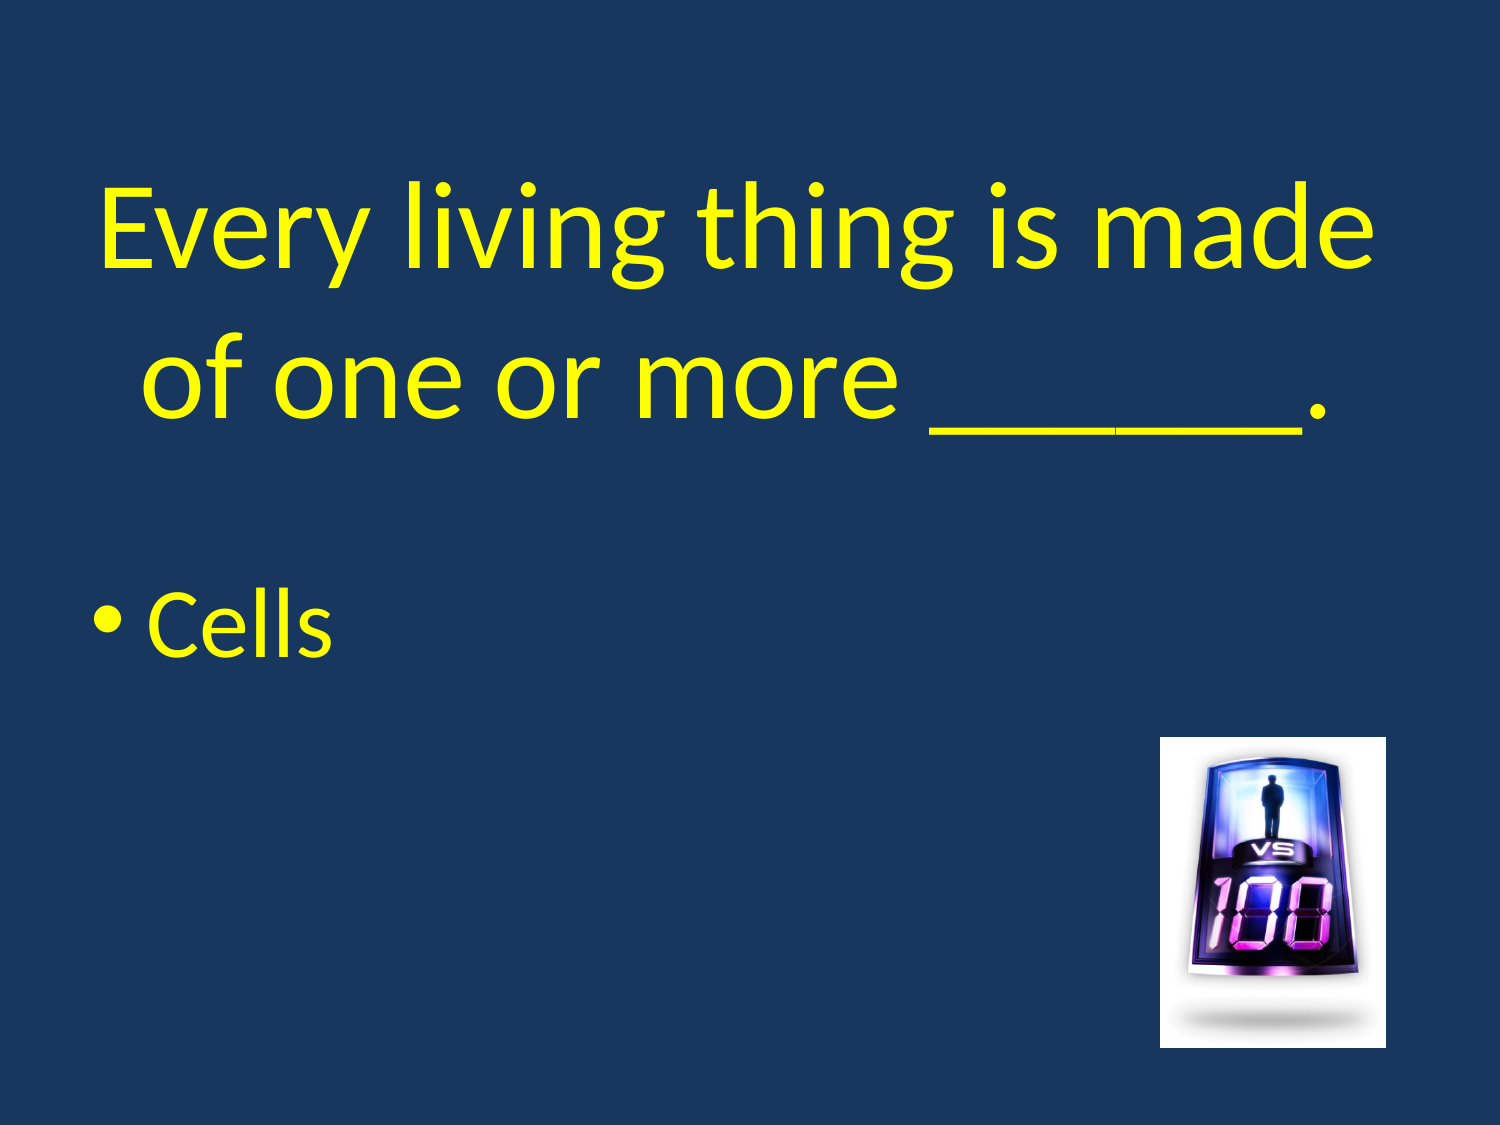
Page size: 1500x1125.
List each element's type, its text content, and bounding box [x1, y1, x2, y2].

list Cells [75, 549, 1425, 725]
title Every living thing is made of one or more ______. [62, 200, 1413, 388]
picture [1160, 737, 1386, 1049]
